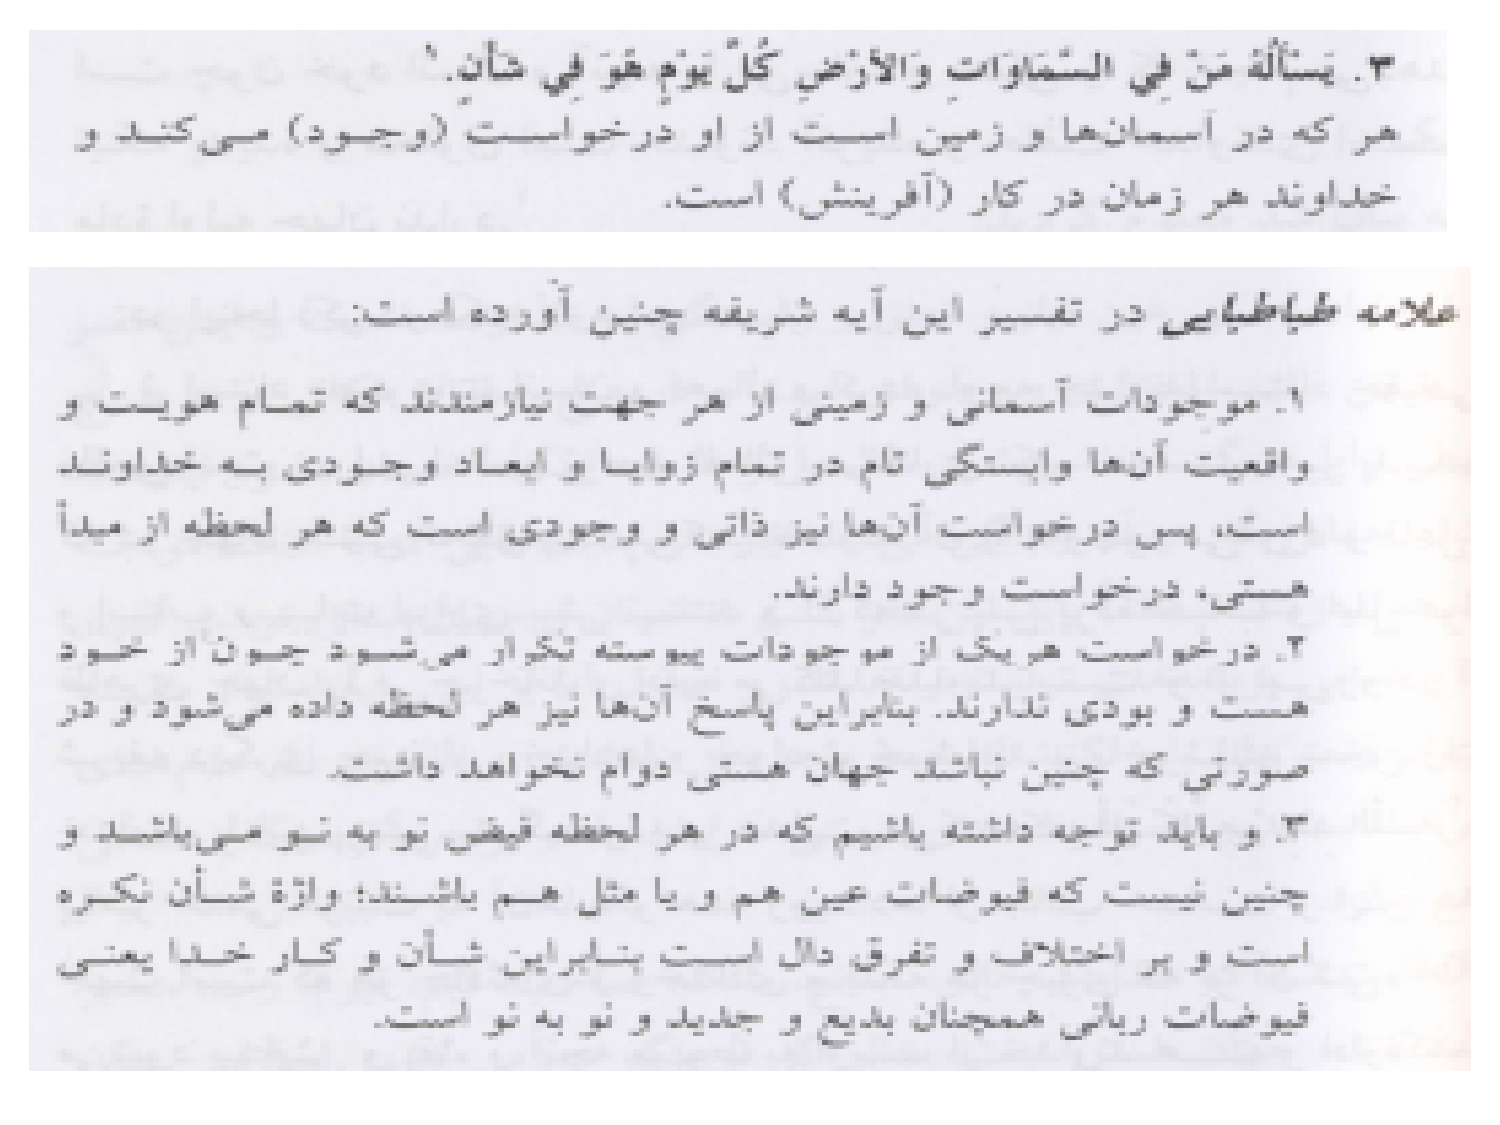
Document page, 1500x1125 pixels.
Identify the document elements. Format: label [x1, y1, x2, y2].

picture [29, 30, 1448, 232]
picture [29, 266, 1471, 1071]
